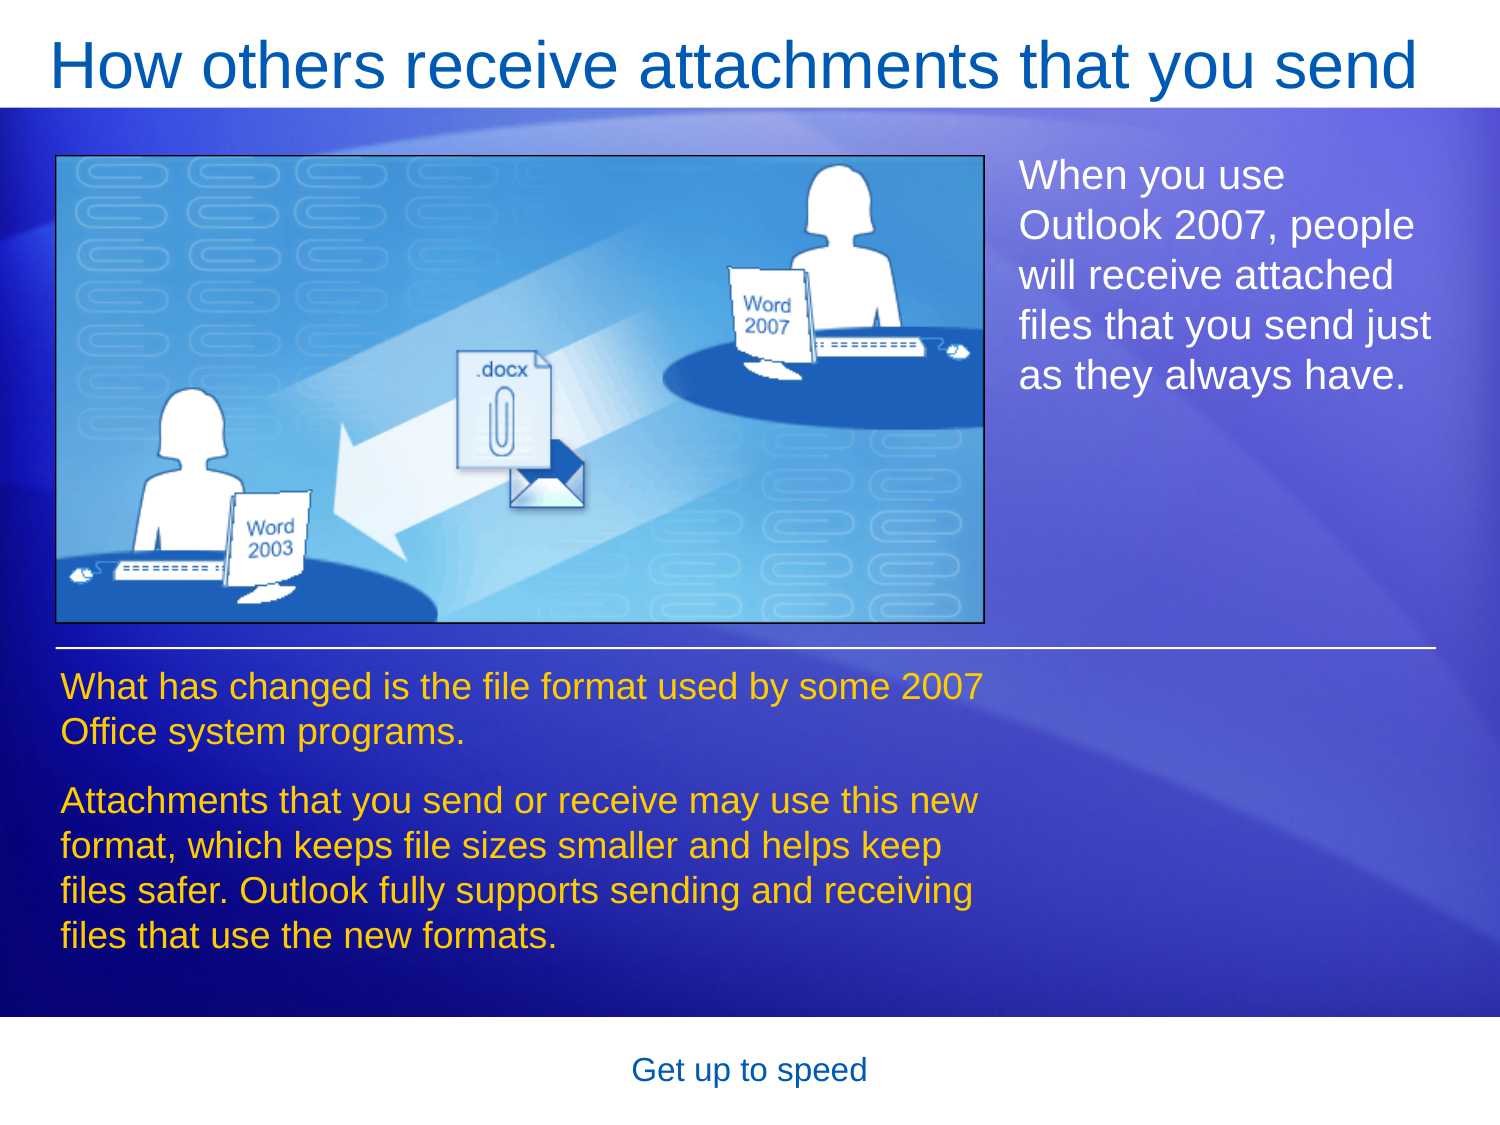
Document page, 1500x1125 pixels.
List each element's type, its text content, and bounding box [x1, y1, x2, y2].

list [55, 155, 985, 624]
text_box What has changed is the file format used by some 2007 Office system programs. Attachments that you send or receive may use this new format, which keeps file sizes smaller and helps keep files safer. Outlook fully supports sending and receiving files that use the new formats. [45, 655, 1018, 982]
picture [0, 108, 1500, 1017]
text_box When you use Outlook 2007, people will receive attached files that you send just as they always have. [1003, 140, 1454, 626]
footer Get up to speed [445, 1016, 1055, 1096]
title How others receive attachments that you send [34, 11, 1500, 114]
